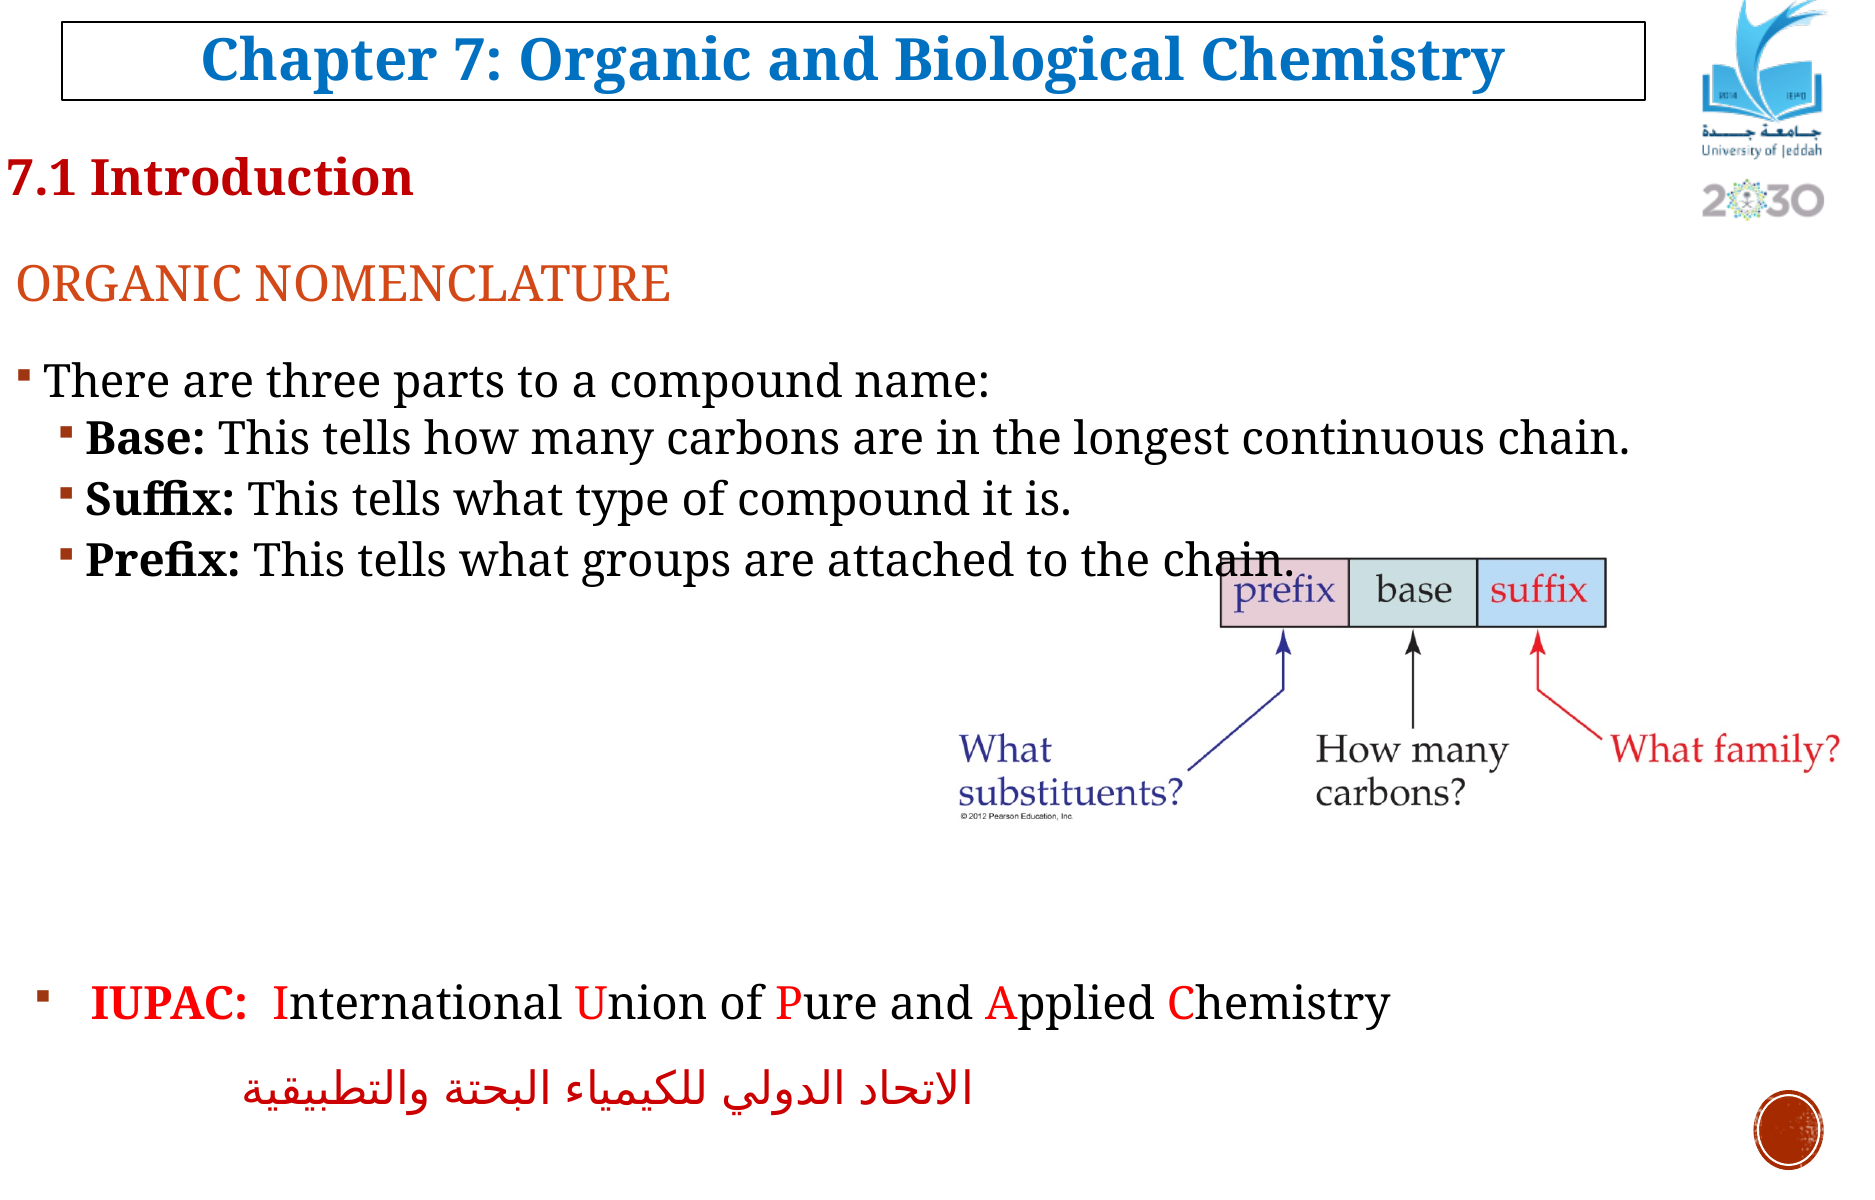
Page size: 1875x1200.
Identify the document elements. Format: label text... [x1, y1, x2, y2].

picture [951, 550, 1847, 827]
text_box الاتحاد الدولي للكيمياء البحتة والتطبيقية [227, 1050, 990, 1121]
list There are three parts to a compound name: Base: This tells how many carbons are in the longest continuous chain. Suffix: This tells what type of compound it is. Prefix: This tells what groups are attached to the chain. [0, 350, 1818, 613]
list IUPAC: International Union of Pure and Applied Chemistry [0, 972, 1467, 1087]
title Organic Nomenclature [0, 184, 1875, 385]
text_box Chapter 7: Organic and Biological Chemistry [61, 21, 1646, 101]
text_box 7.1 Introduction [0, 138, 443, 214]
picture [1681, 0, 1846, 227]
